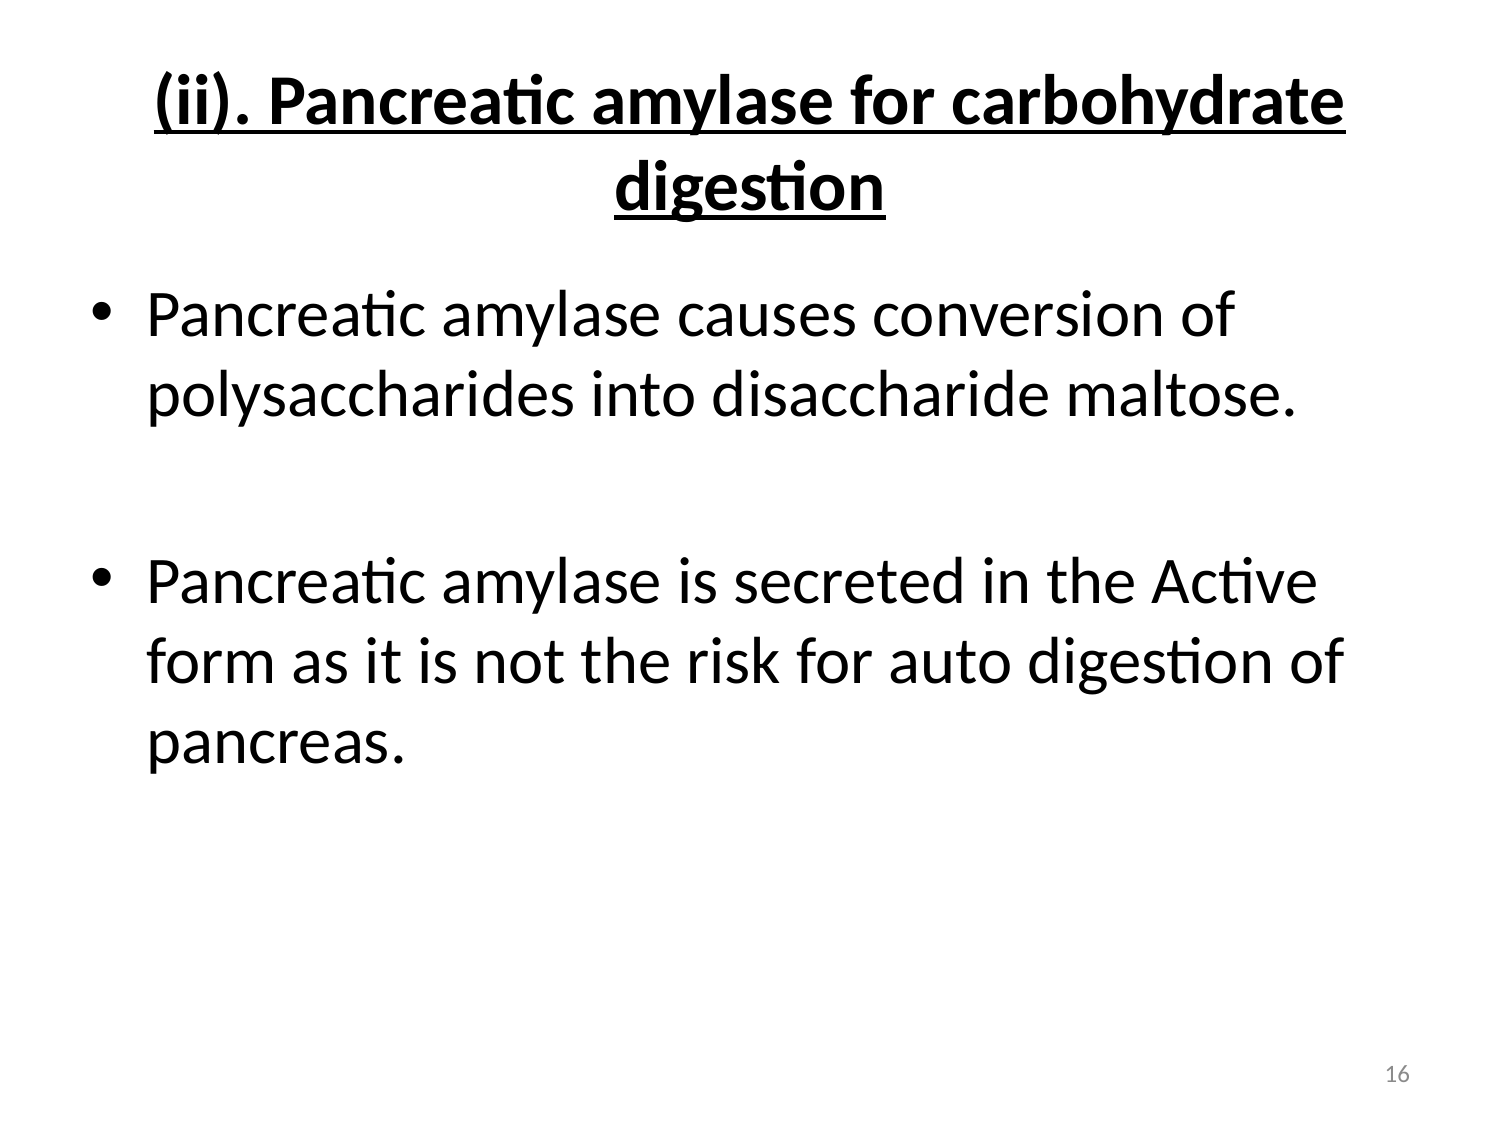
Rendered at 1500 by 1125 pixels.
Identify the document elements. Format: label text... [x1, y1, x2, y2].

list Pancreatic amylase causes conversion of polysaccharides into disaccharide maltose. Pancreatic amylase is secreted in the Active form as it is not the risk for auto digestion of pancreas. [75, 262, 1425, 1005]
title (ii). Pancreatic amylase for carbohydrate digestion [75, 45, 1425, 233]
slide_number 16 [1074, 1042, 1425, 1103]
